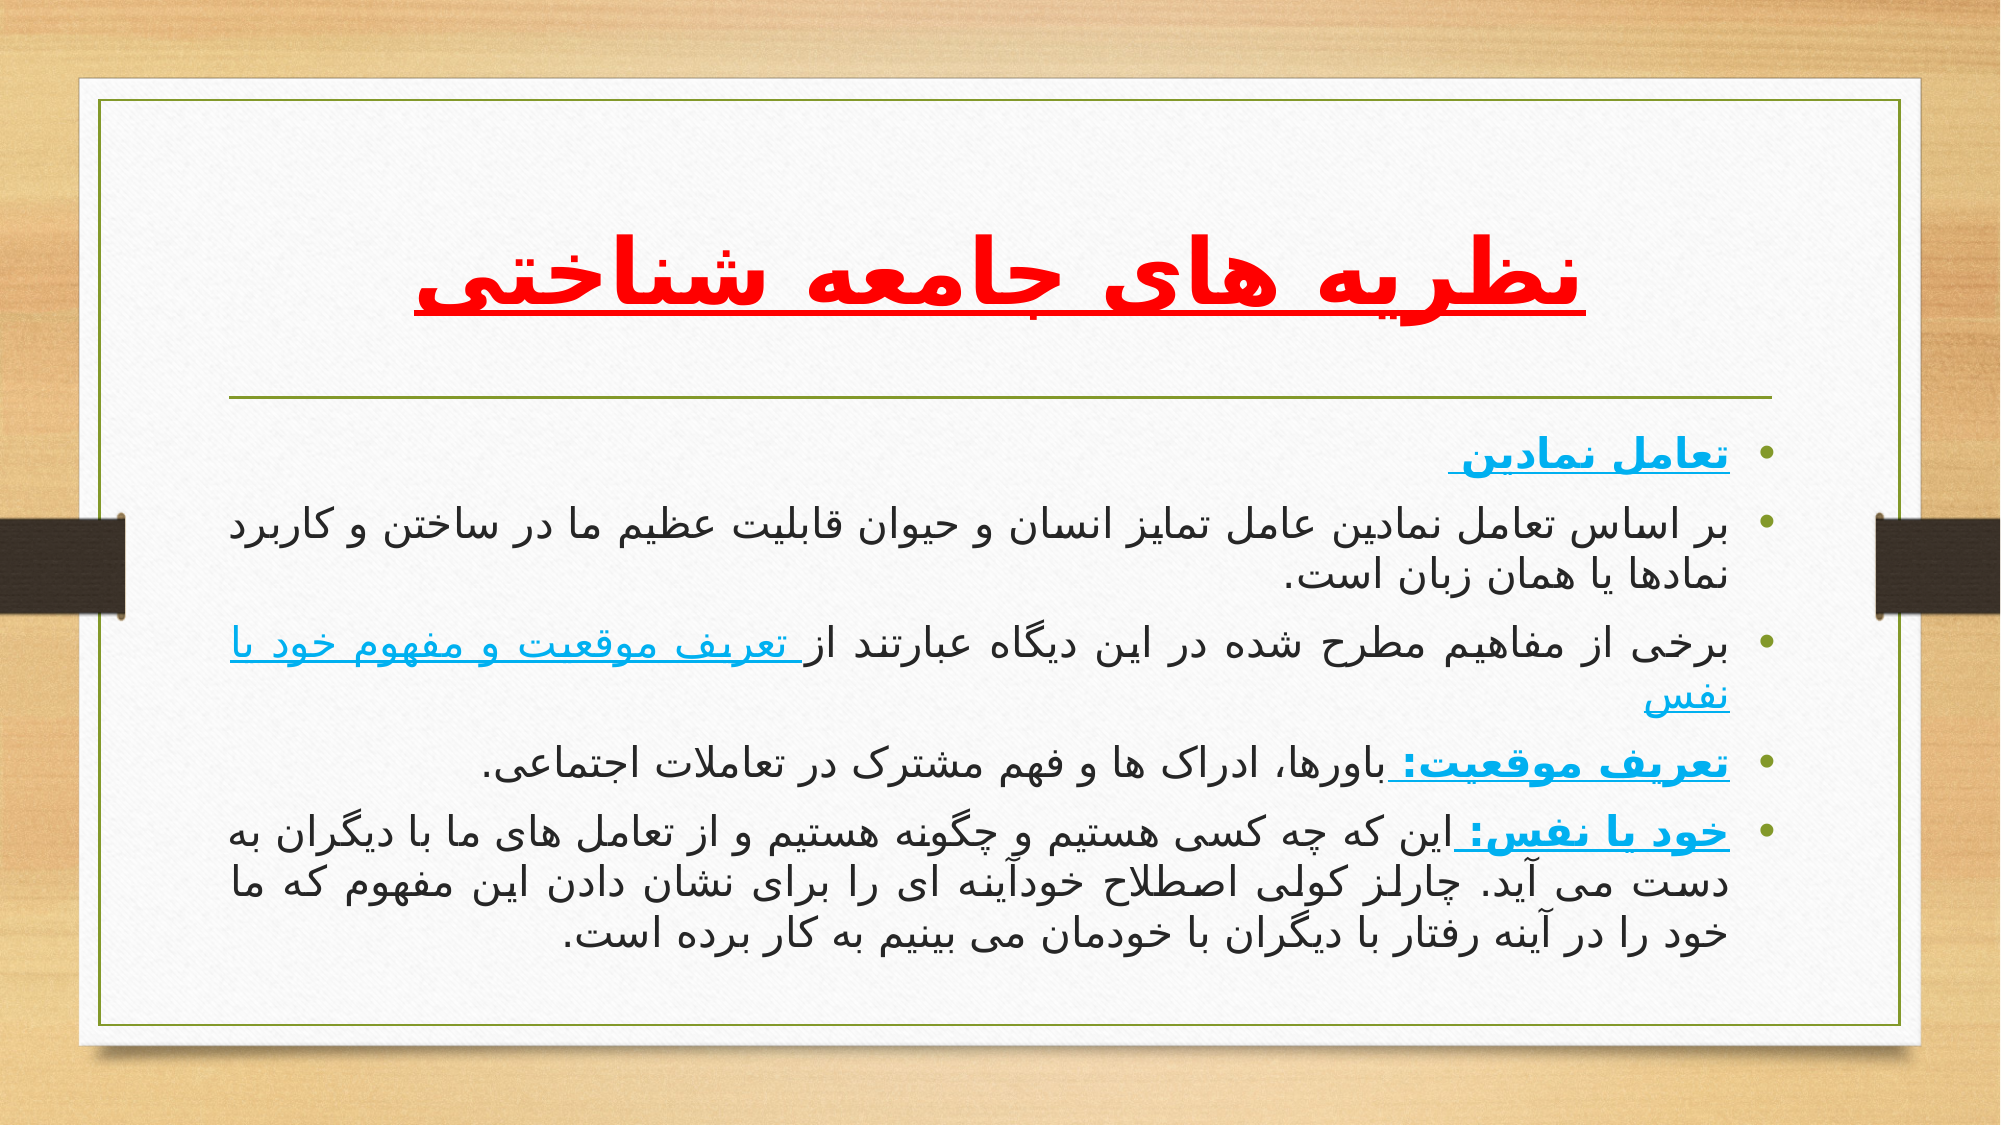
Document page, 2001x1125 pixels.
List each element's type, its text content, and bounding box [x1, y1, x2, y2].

picture [0, 0, 2001, 1125]
list تعامل نمادین بر اساس تعامل نمادین عامل تمایز انسان و حیوان قابلیت عظیم ما در ساختن و کاربرد نمادها یا همان زبان است. برخی از مفاهیم مطرح شده در این دیگاه عبارتند از تعریف موقعیت و مفهوم خود یا نفس تعریف موقعیت: باورها، ادراک ها و فهم مشترک در تعاملات اجتماعی. خود یا نفس: این که چه کسی هستیم و چگونه هستیم و از تعامل های ما با دیگران به دست می آید. چارلز کولی اصطلاح خودآینه ای را برای نشان دادن این مفهوم که ما خود را در آینه رفتار با دیگران با خودمان می بینیم به کار برده است. [212, 419, 1788, 964]
title نظریه های جامعه شناختی [212, 161, 1788, 375]
